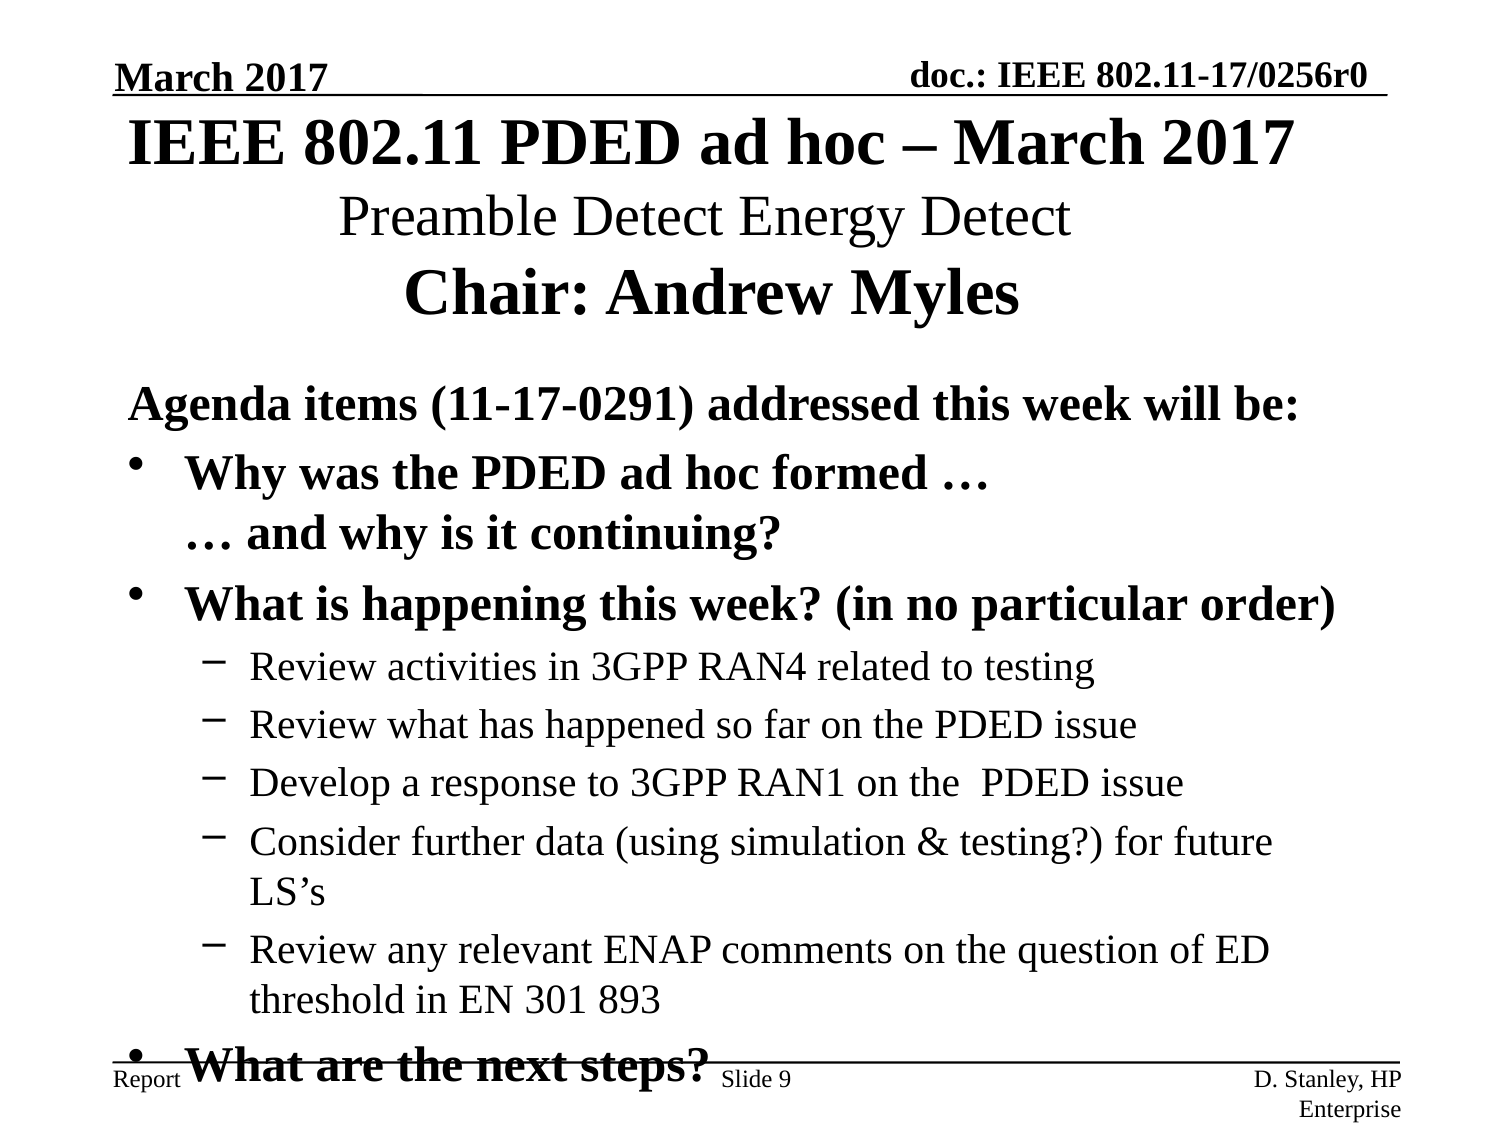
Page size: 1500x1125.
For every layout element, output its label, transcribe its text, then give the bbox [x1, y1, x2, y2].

footer D. Stanley, HP Enterprise [1170, 1062, 1402, 1093]
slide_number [114, 49, 413, 100]
list Agenda items (11-17-0291) addressed this week will be: Why was the PDED ad hoc formed … … and why is it continuing? What is happening this week? (in no particular order) Review activities in 3GPP RAN4 related to testing Review what has happened so far on the PDED issue Develop a response to 3GPP RAN1 on the PDED issue Consider further data (using simulation & testing?) for future LS’s Review any relevant ENAP comments on the question of ED threshold in EN 301 893 What are the next steps? [112, 362, 1375, 1038]
title IEEE 802.11 PDED ad hoc – March 2017 Preamble Detect Energy Detect Chair: Andrew Myles [75, 125, 1350, 300]
slide_number Slide 9 [720, 1062, 792, 1093]
